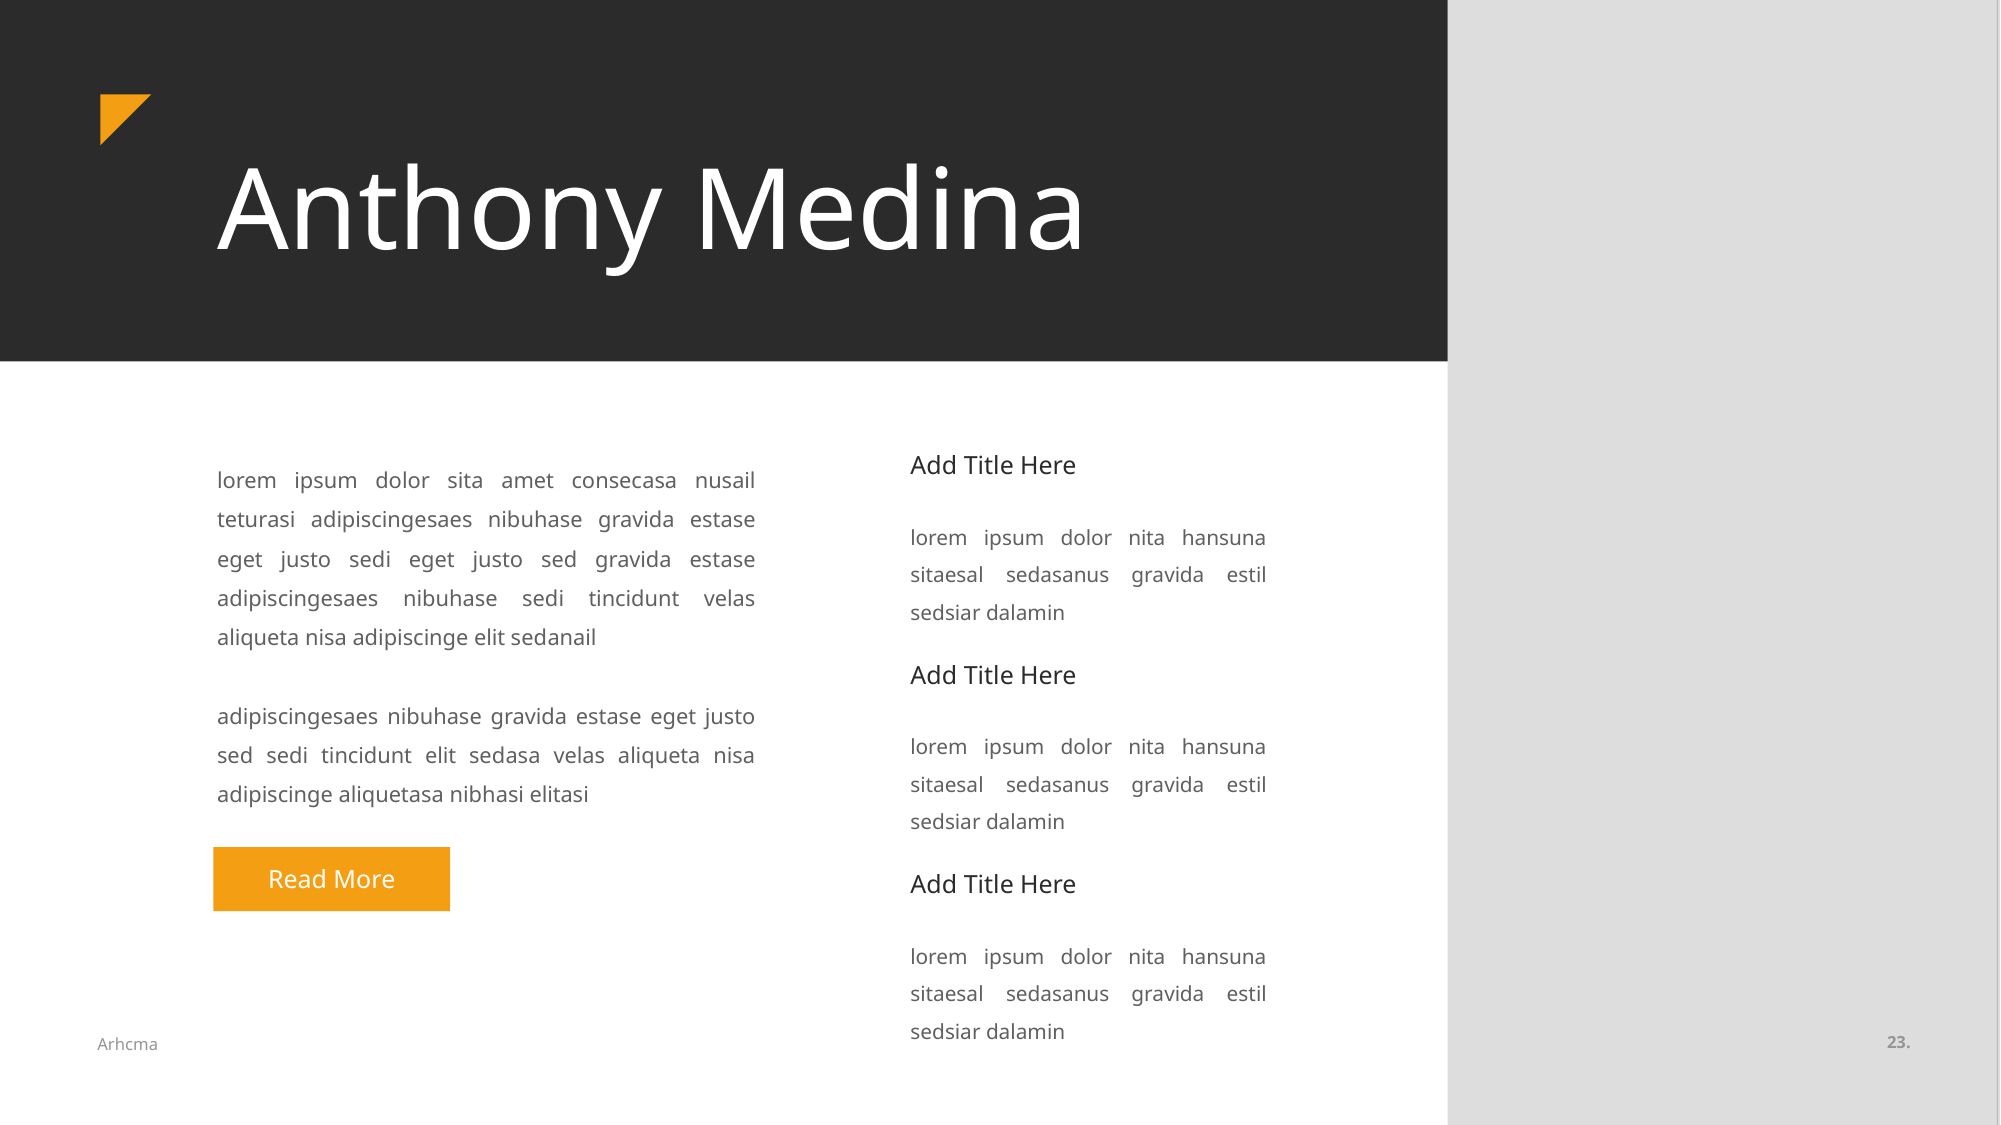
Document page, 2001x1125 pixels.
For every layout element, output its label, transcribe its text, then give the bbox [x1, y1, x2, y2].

text_box Anthony Medina [202, 156, 1256, 279]
text_box [99, 93, 154, 148]
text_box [895, 448, 1282, 591]
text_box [213, 847, 451, 912]
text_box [83, 1024, 1924, 1062]
picture [1447, 0, 2000, 1125]
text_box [895, 867, 1282, 1010]
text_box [895, 657, 1282, 800]
text_box [0, 0, 1449, 362]
text_box lorem ipsum dolor sita amet consecasa nusail teturasi adipiscingesaes nibuhase gravida estase eget justo sedi eget justo sed gravida estase adipiscingesaes nibuhase sedi tincidunt velas aliqueta nisa adipiscinge elit sedanail adipiscingesaes nibuhase gravida estase eget justo sed sedi tincidunt elit sedasa velas aliqueta nisa adipiscinge aliquetasa nibhasi elitasi [202, 445, 771, 815]
